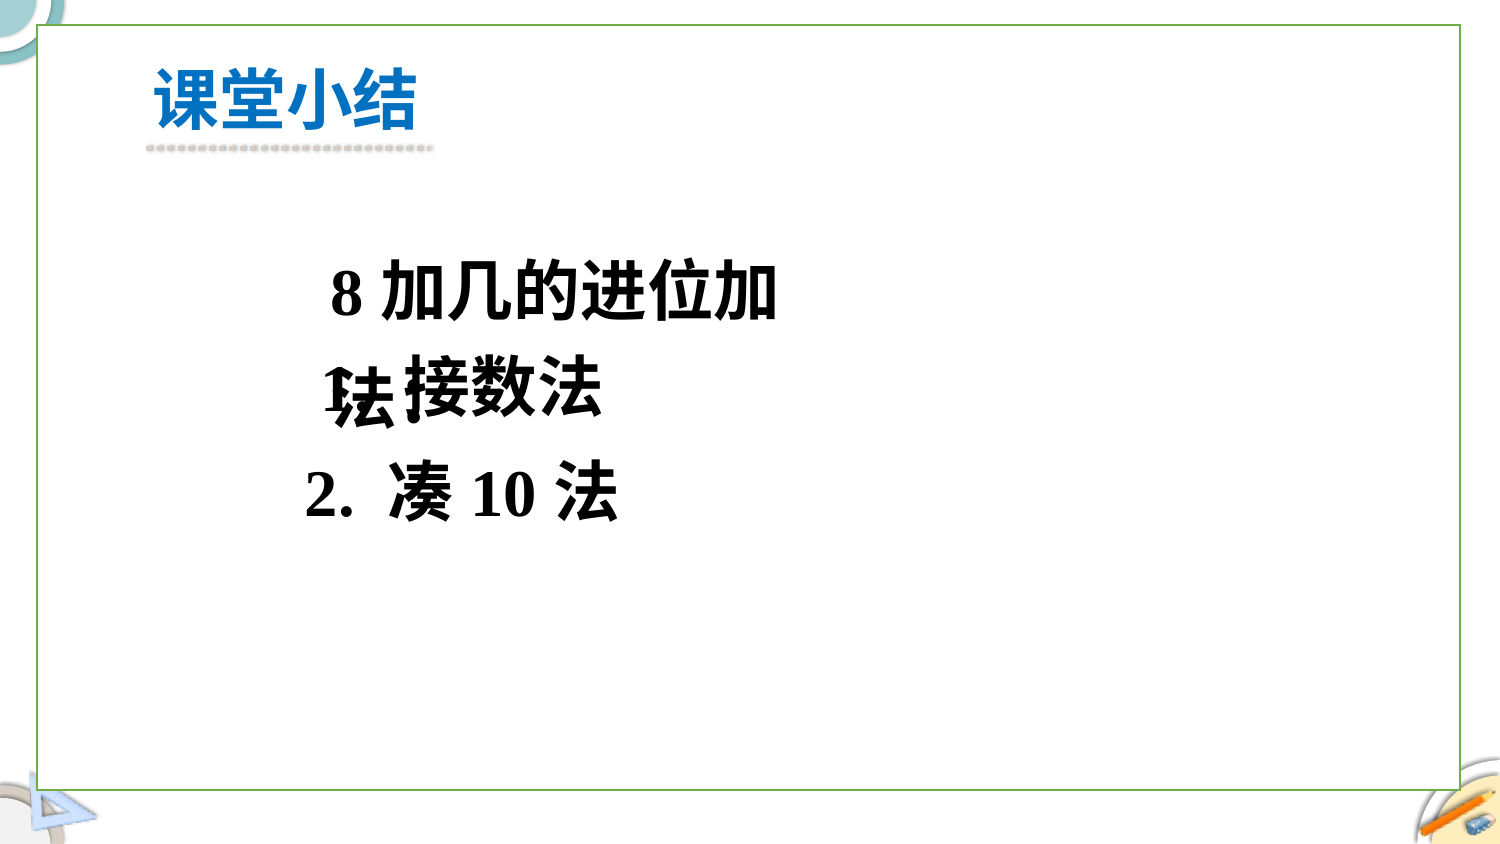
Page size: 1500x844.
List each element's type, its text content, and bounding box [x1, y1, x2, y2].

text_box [122, 50, 450, 149]
picture [1416, 791, 1500, 837]
picture [1464, 812, 1498, 836]
picture [29, 772, 97, 831]
text_box 1. 接数法 [289, 337, 619, 432]
text_box 8加几的进位加法： [316, 213, 923, 444]
text_box 2. 凑10法 [273, 442, 635, 538]
